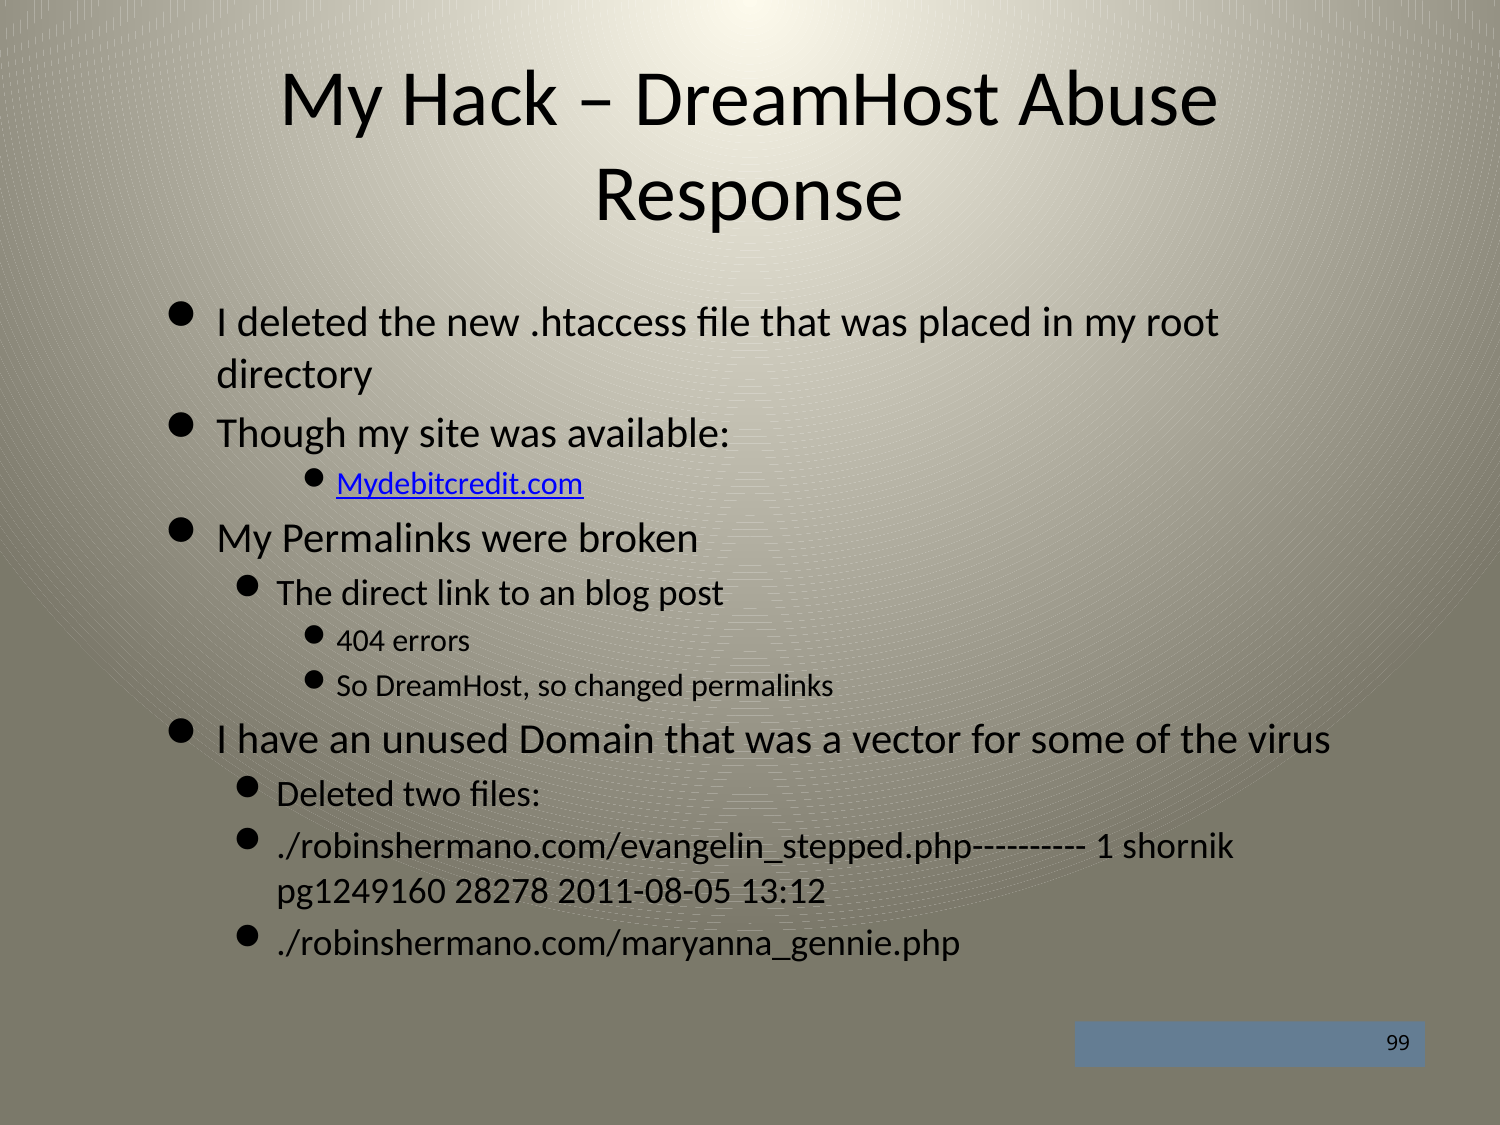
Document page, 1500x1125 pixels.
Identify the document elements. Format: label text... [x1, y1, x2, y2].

title My Hack – DreamHost Abuse Response [150, 37, 1350, 245]
list I deleted the new .htaccess file that was placed in my root directory Though my site was available: Mydebitcredit.com My Permalinks were broken The direct link to an blog post 404 errors So DreamHost, so changed permalinks I have an unused Domain that was a vector for some of the virus Deleted two files: ./robinshermano.com/evangelin_stepped.php---------- 1 shornik pg1249160 28278 2011-08-05 13:12 ./robinshermano.com/maryanna_gennie.php [150, 286, 1350, 993]
slide_number 99 [1074, 1021, 1425, 1067]
